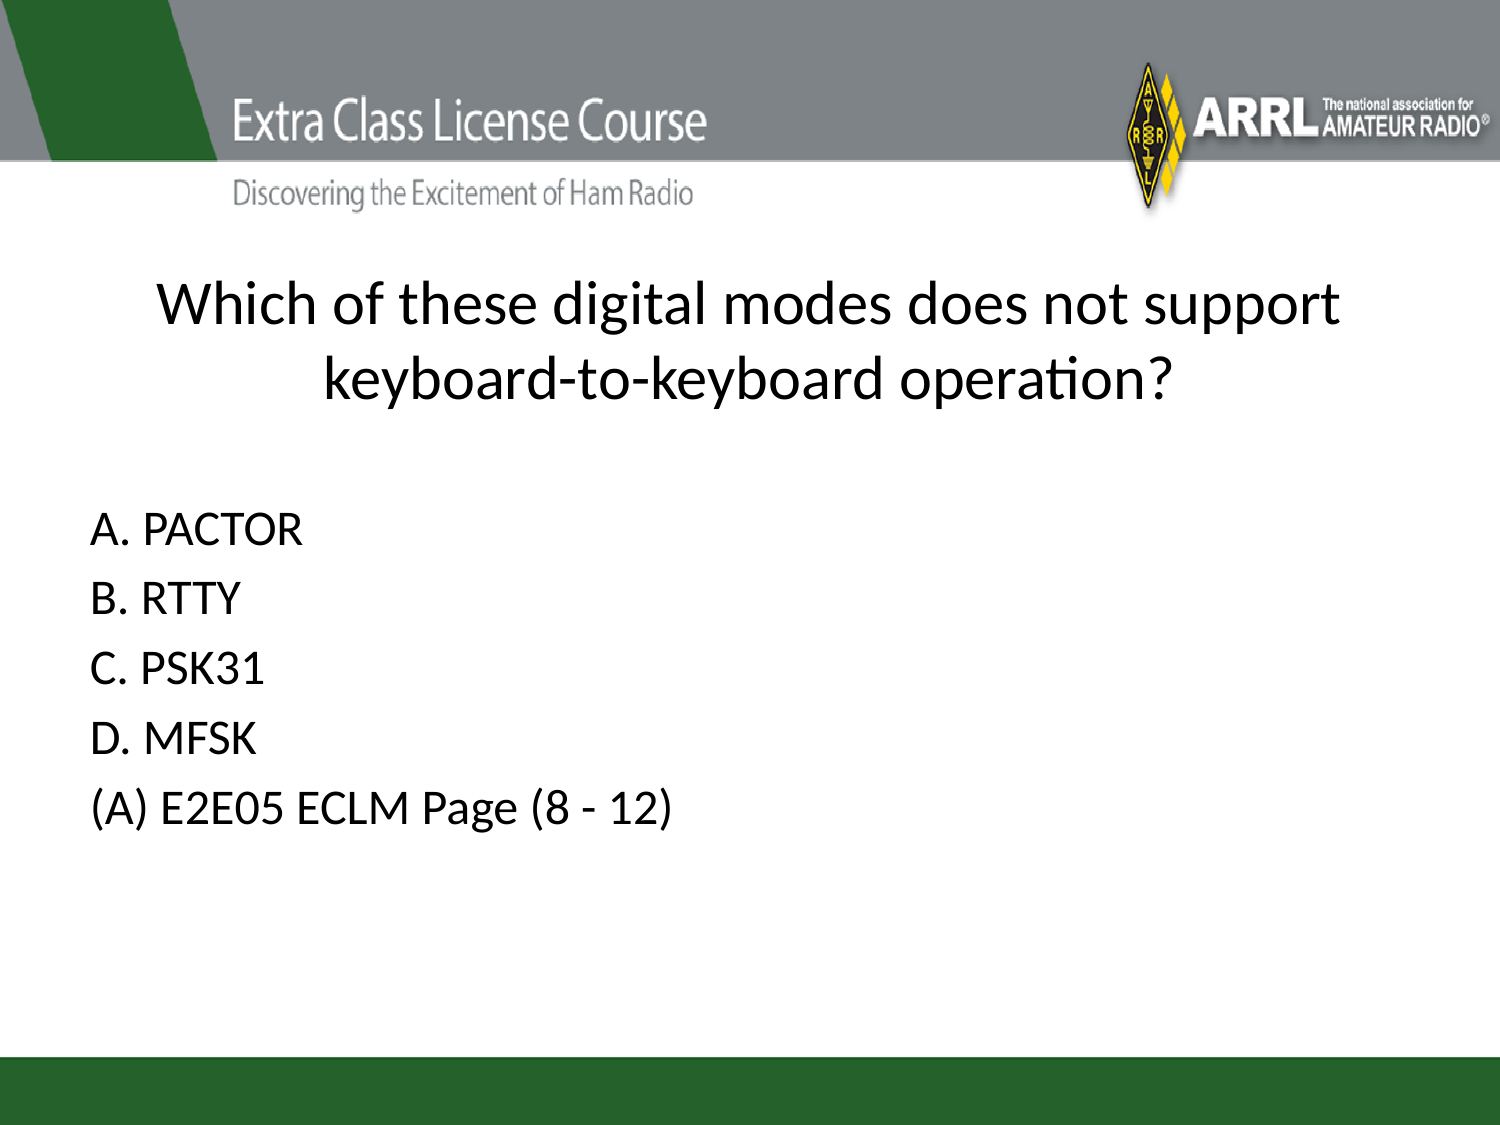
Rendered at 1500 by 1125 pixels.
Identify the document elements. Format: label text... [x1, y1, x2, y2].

list A. PACTOR B. RTTY C. PSK31 D. MFSK (A) E2E05 ECLM Page (8 - 12) [75, 487, 1425, 1005]
title Which of these digital modes does not support keyboard-to-keyboard operation? [75, 254, 1425, 435]
picture [0, 0, 1500, 1125]
